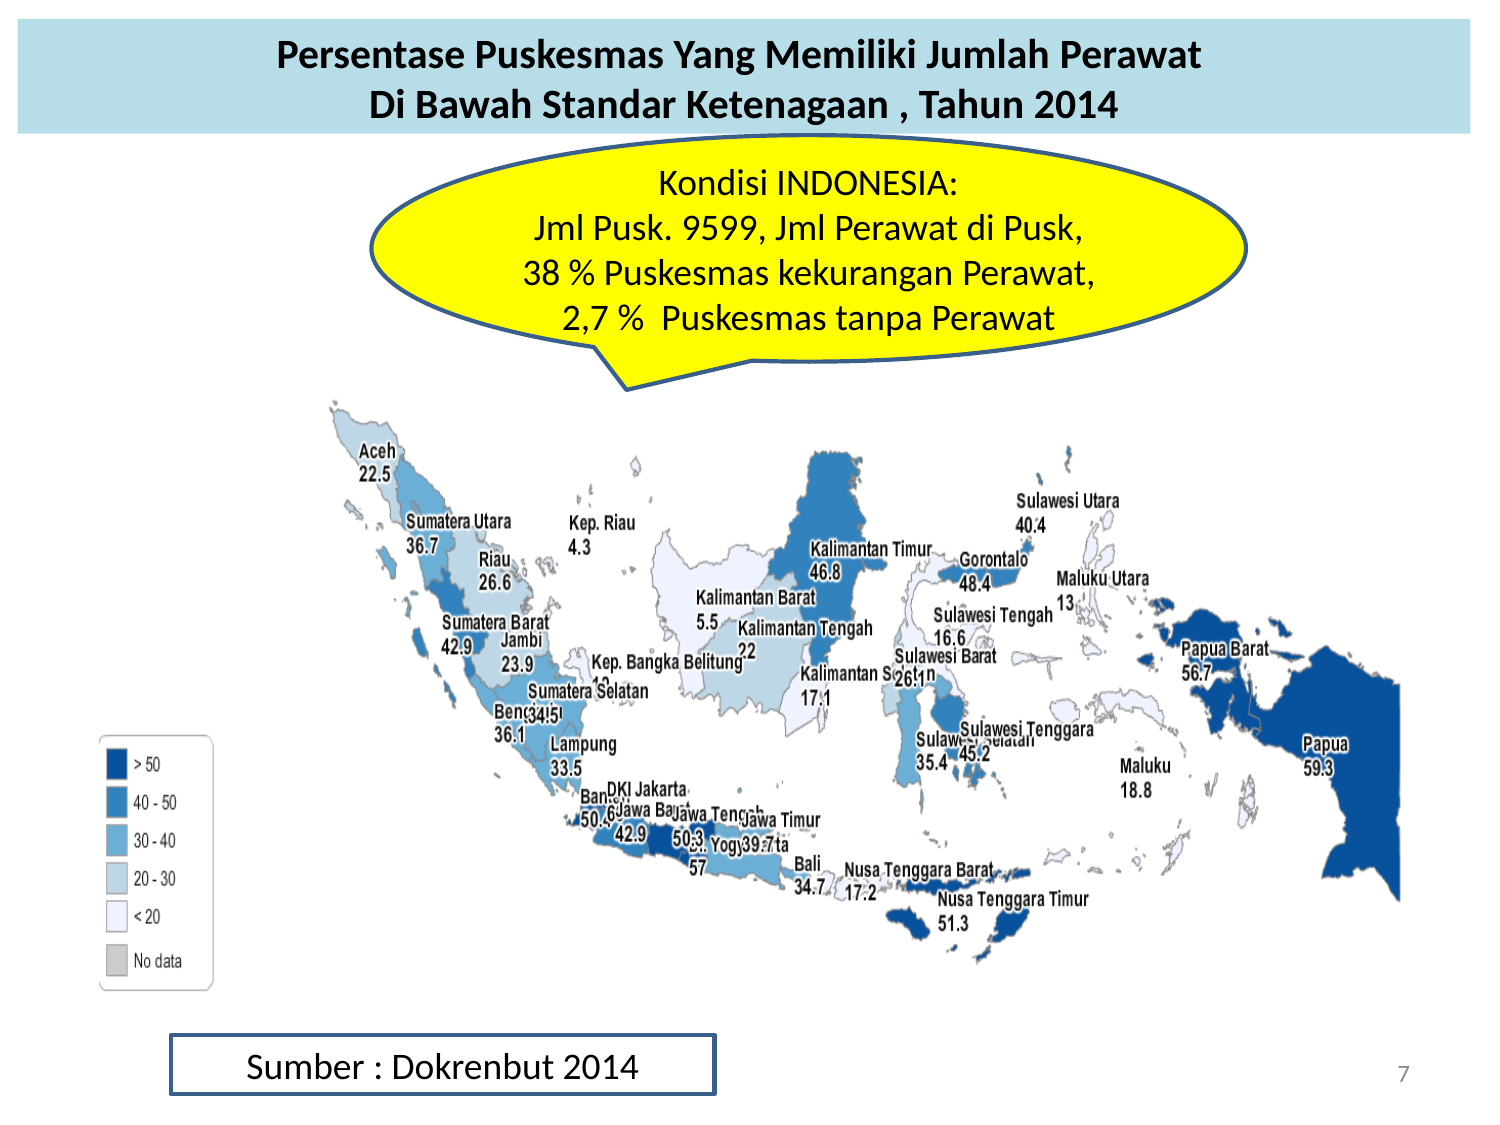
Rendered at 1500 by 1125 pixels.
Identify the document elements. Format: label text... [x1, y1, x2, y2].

text_box Persentase Puskesmas Yang Memiliki Jumlah Perawat Di Bawah Standar Ketenagaan , Tahun 2014 [17, 18, 1471, 134]
text_box Sumber : Dokrenbut 2014 [169, 1033, 717, 1096]
text_box Kondisi INDONESIA: Jml Pusk. 9599, Jml Perawat di Pusk, 38 % Puskesmas kekurangan Perawat, 2,7 % Puskesmas tanpa Perawat [369, 133, 1249, 371]
picture [99, 372, 1426, 1001]
slide_number 7 [1074, 1042, 1425, 1103]
